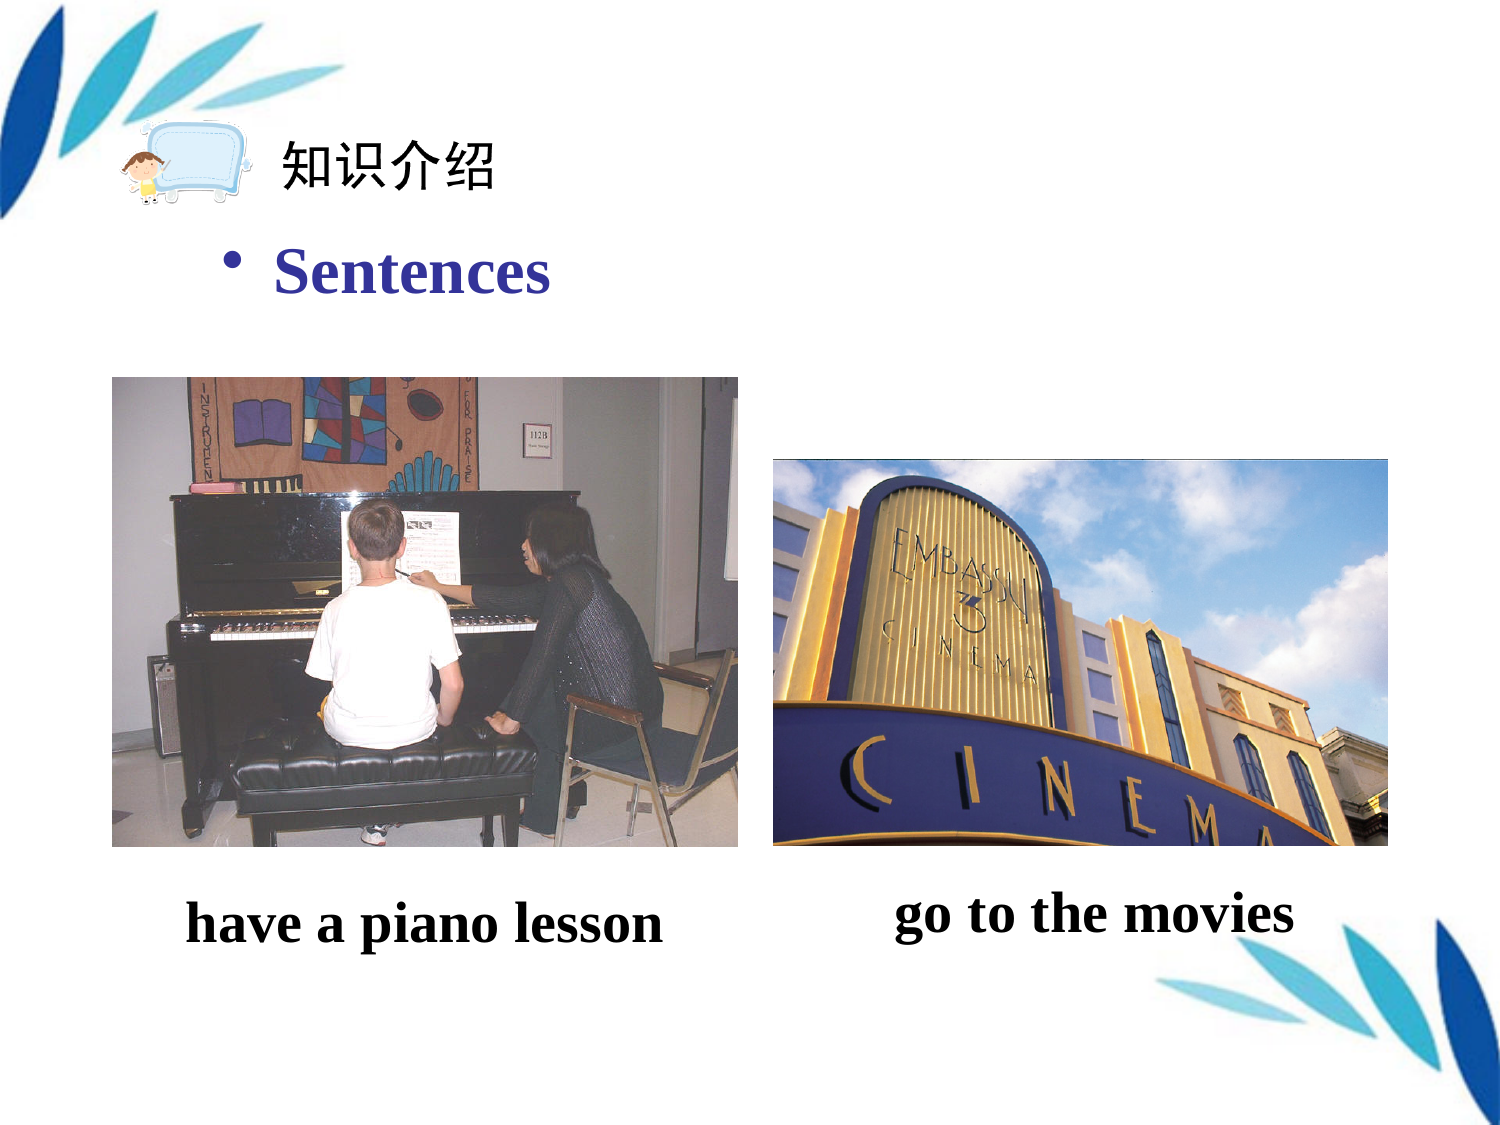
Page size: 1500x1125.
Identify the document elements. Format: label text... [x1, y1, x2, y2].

text_box go to the movies [880, 867, 1311, 952]
text_box have a piano lesson [170, 876, 680, 962]
text_box Sentences [206, 219, 597, 315]
picture [0, 0, 1500, 1125]
